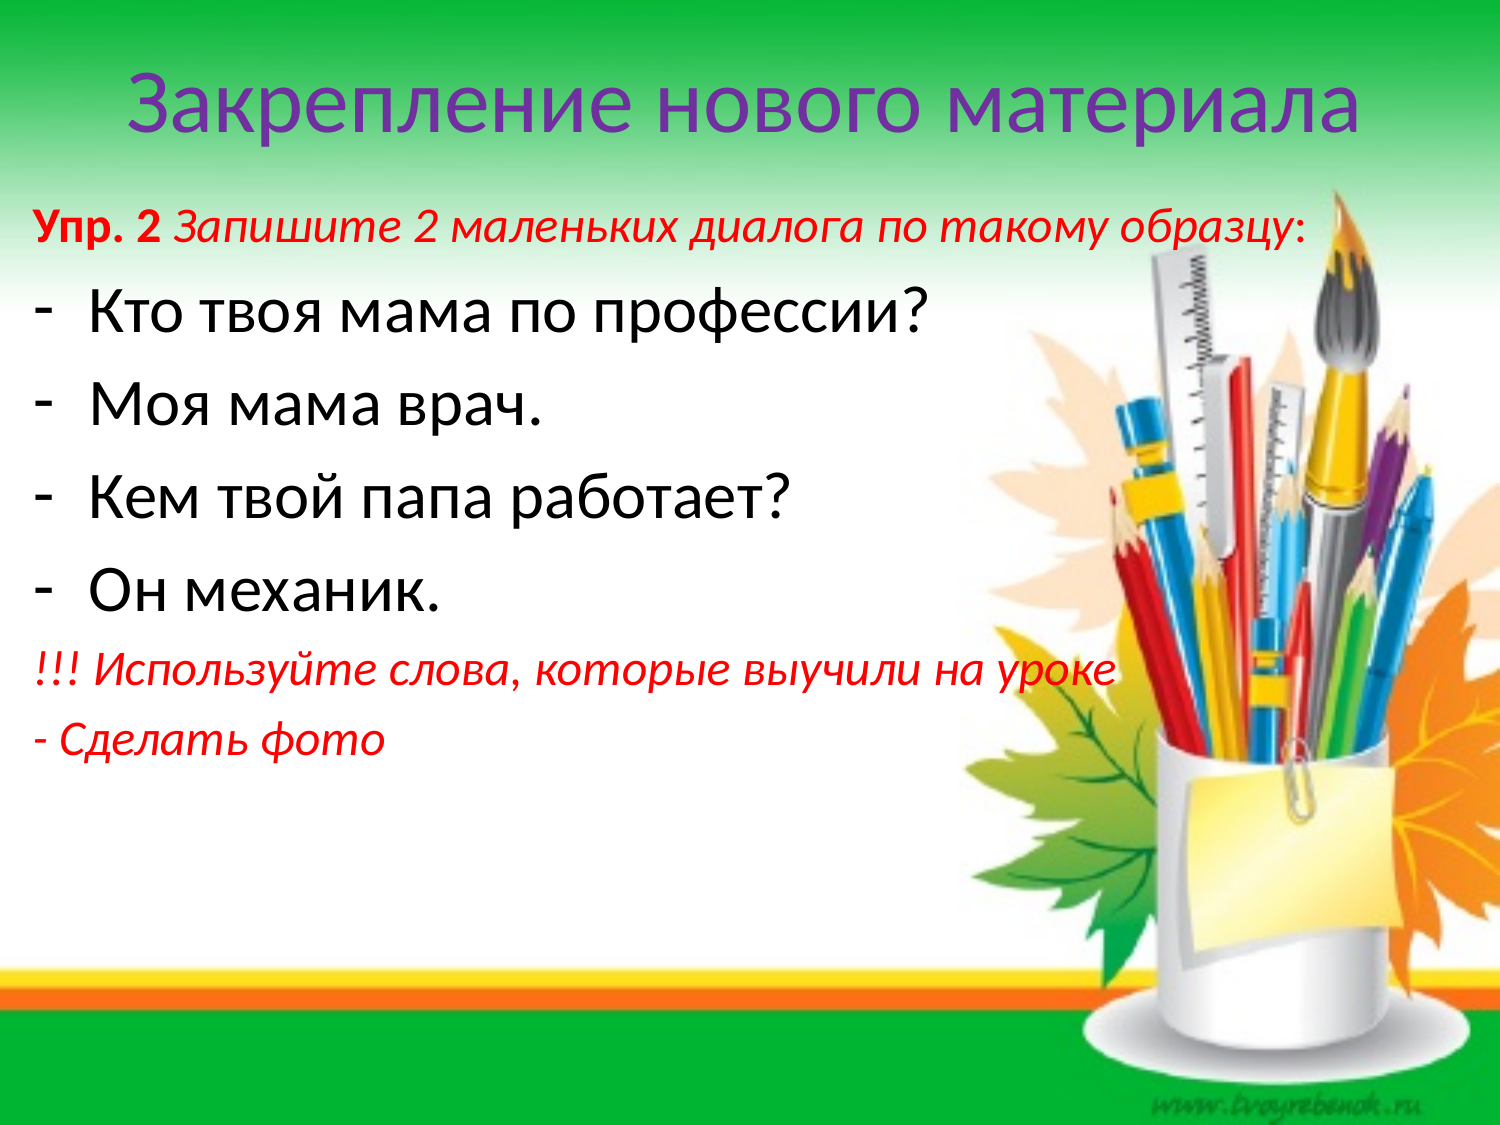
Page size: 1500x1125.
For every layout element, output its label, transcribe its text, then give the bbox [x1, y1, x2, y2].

title Закрепление нового материала [64, 30, 1425, 161]
picture [0, 0, 1500, 1125]
list Упр. 2 Запишите 2 маленьких диалога по такому образцу: Кто твоя мама по профессии? Моя мама врач. Кем твой папа работает? Он механик. !!! Используйте слова, которые выучили на уроке - Сделать фото [17, 184, 1390, 958]
